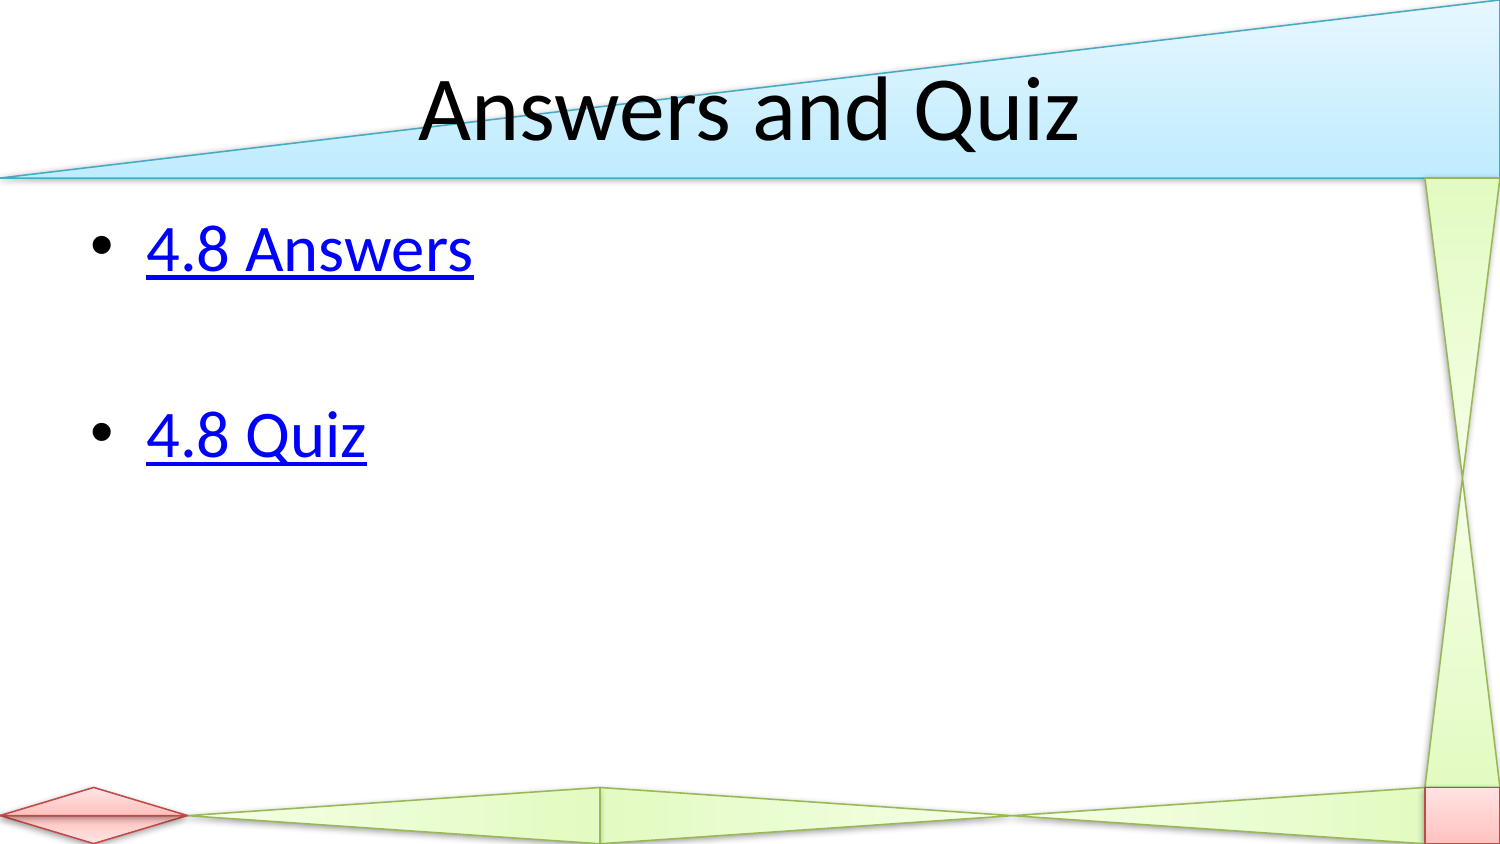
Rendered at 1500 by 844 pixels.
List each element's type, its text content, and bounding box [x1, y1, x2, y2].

title Answers and Quiz [75, 33, 1425, 175]
list 4.8 Answers 4.8 Quiz [75, 196, 1425, 754]
